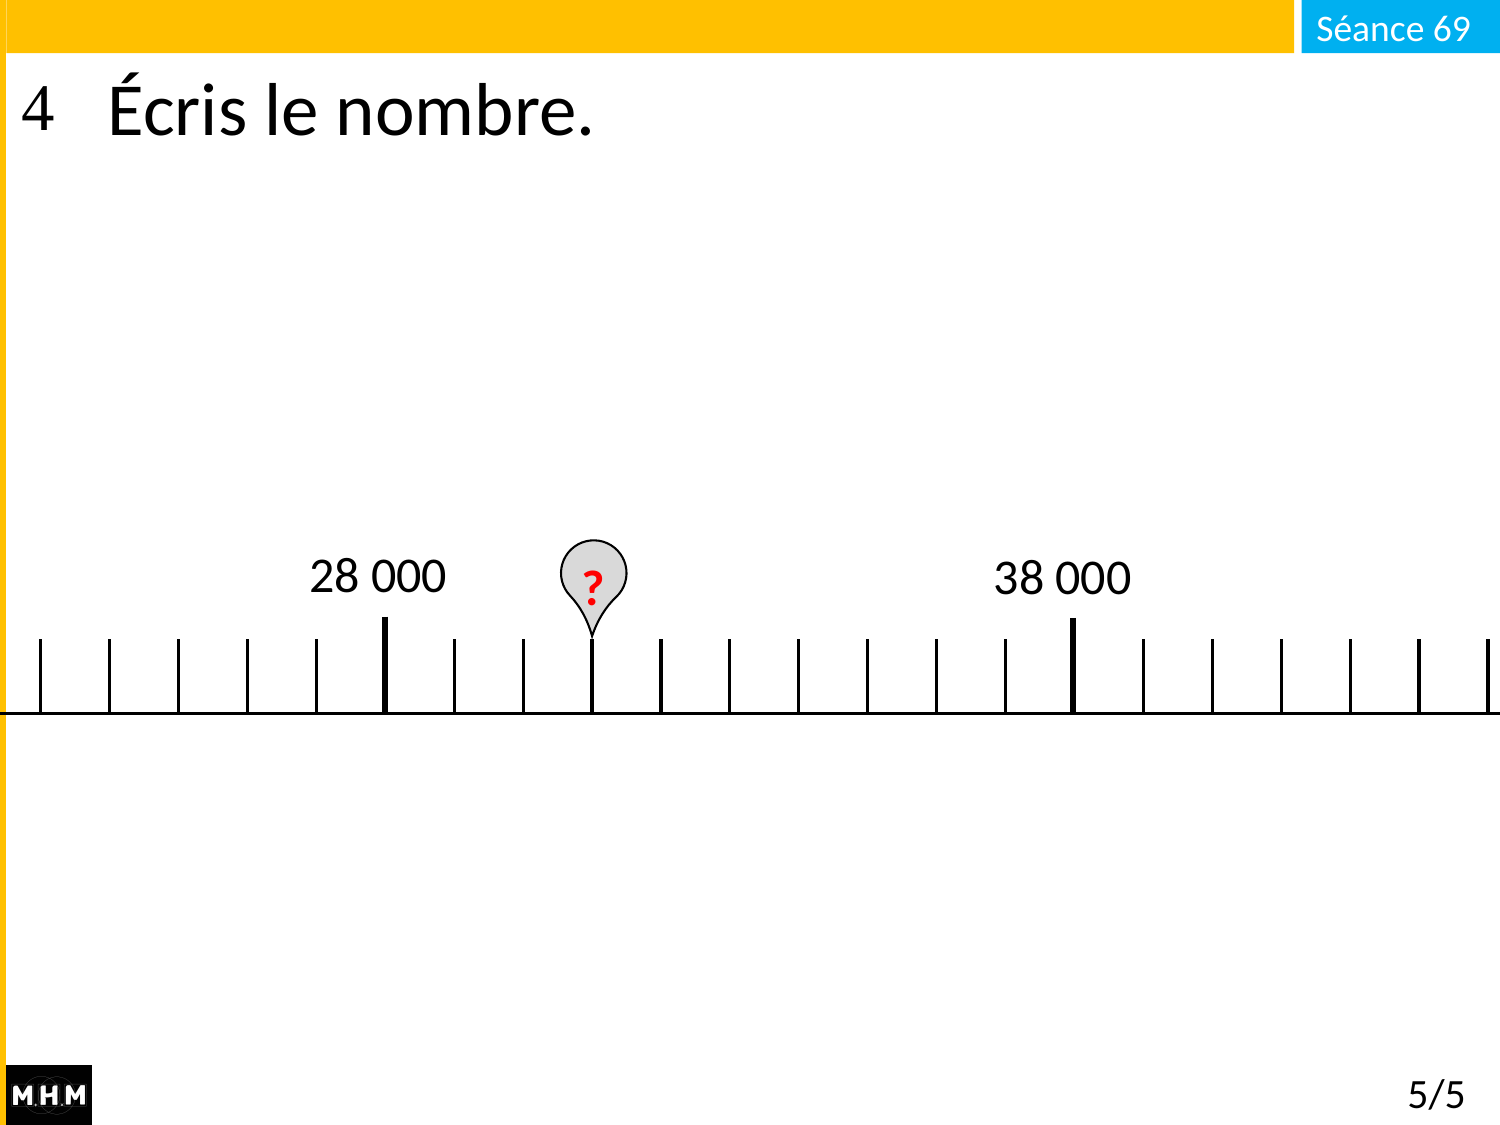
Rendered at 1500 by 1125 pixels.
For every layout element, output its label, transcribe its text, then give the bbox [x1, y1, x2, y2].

text_box 38 000 [979, 536, 1167, 612]
text_box 28 000 [294, 535, 488, 610]
text_box [572, 539, 616, 547]
text_box [559, 553, 566, 593]
text_box ? [566, 547, 640, 616]
title Écris le nombre. [92, 29, 1387, 192]
picture [6, 1065, 92, 1125]
list 5/5 [1373, 1064, 1500, 1125]
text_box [0, 616, 1500, 715]
